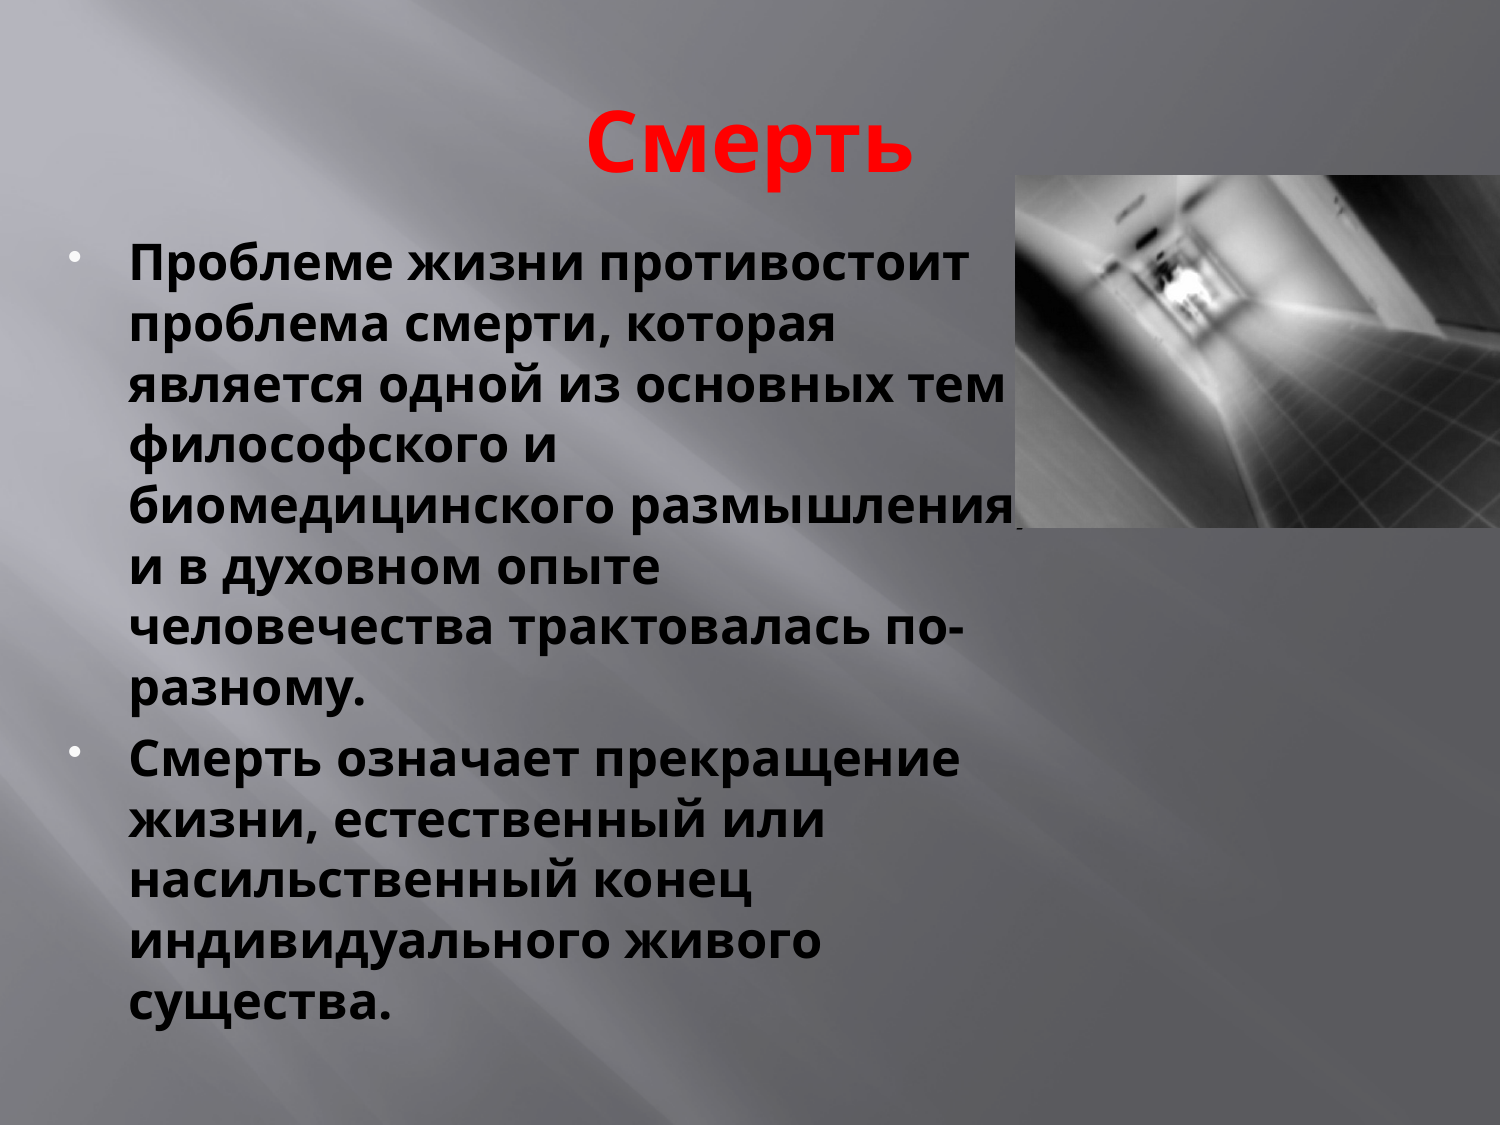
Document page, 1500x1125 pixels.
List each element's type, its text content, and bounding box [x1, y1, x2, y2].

picture [1015, 175, 1500, 528]
list Проблеме жизни противостоит проблема смерти, которая является одной из основных тем философского и биомедицинского размышления, и в духовном опыте человечества трактовалась по-разному. Смерть означает прекращение жизни, естественный или насильственный конец индивидуального живого существа. [35, 222, 1050, 1050]
title Смерть [75, 45, 1425, 222]
